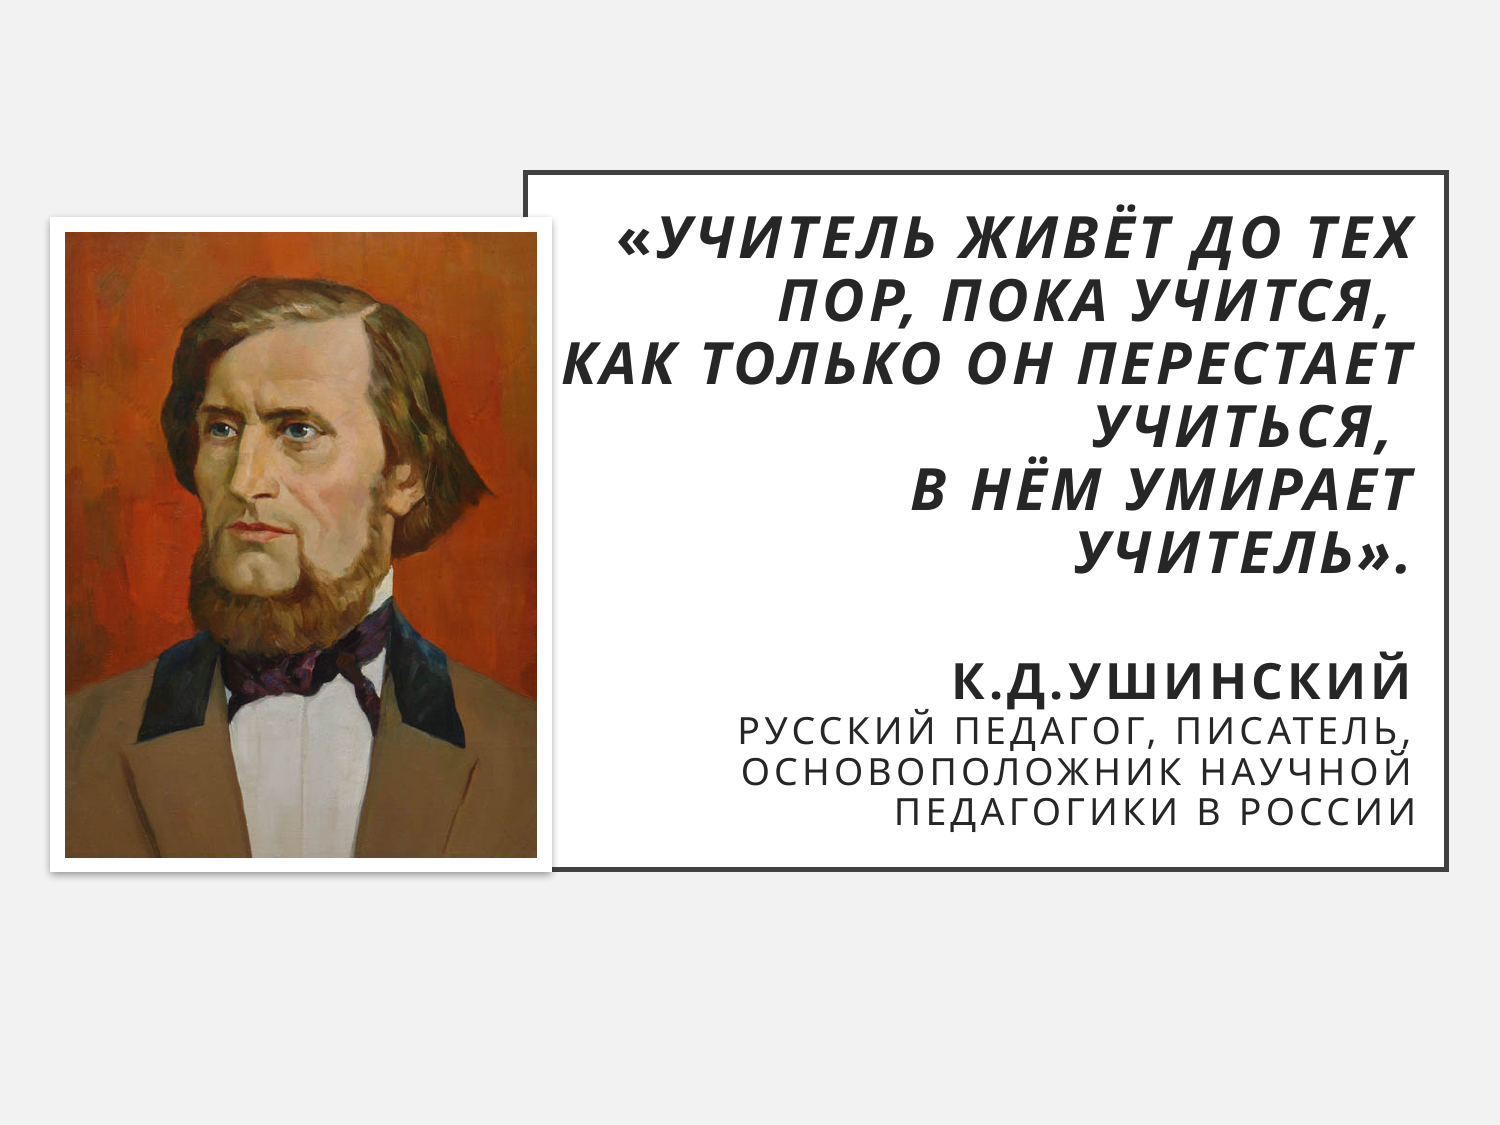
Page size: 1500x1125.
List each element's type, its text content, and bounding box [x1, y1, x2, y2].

picture [64, 231, 538, 858]
title «Учитель живёт до тех пор, пока учится, как только он перестает учиться, в нём умирает учитель». К.Д.Ушинский русский педагог, писатель, основоположник научной педагогики в России [523, 170, 1449, 872]
